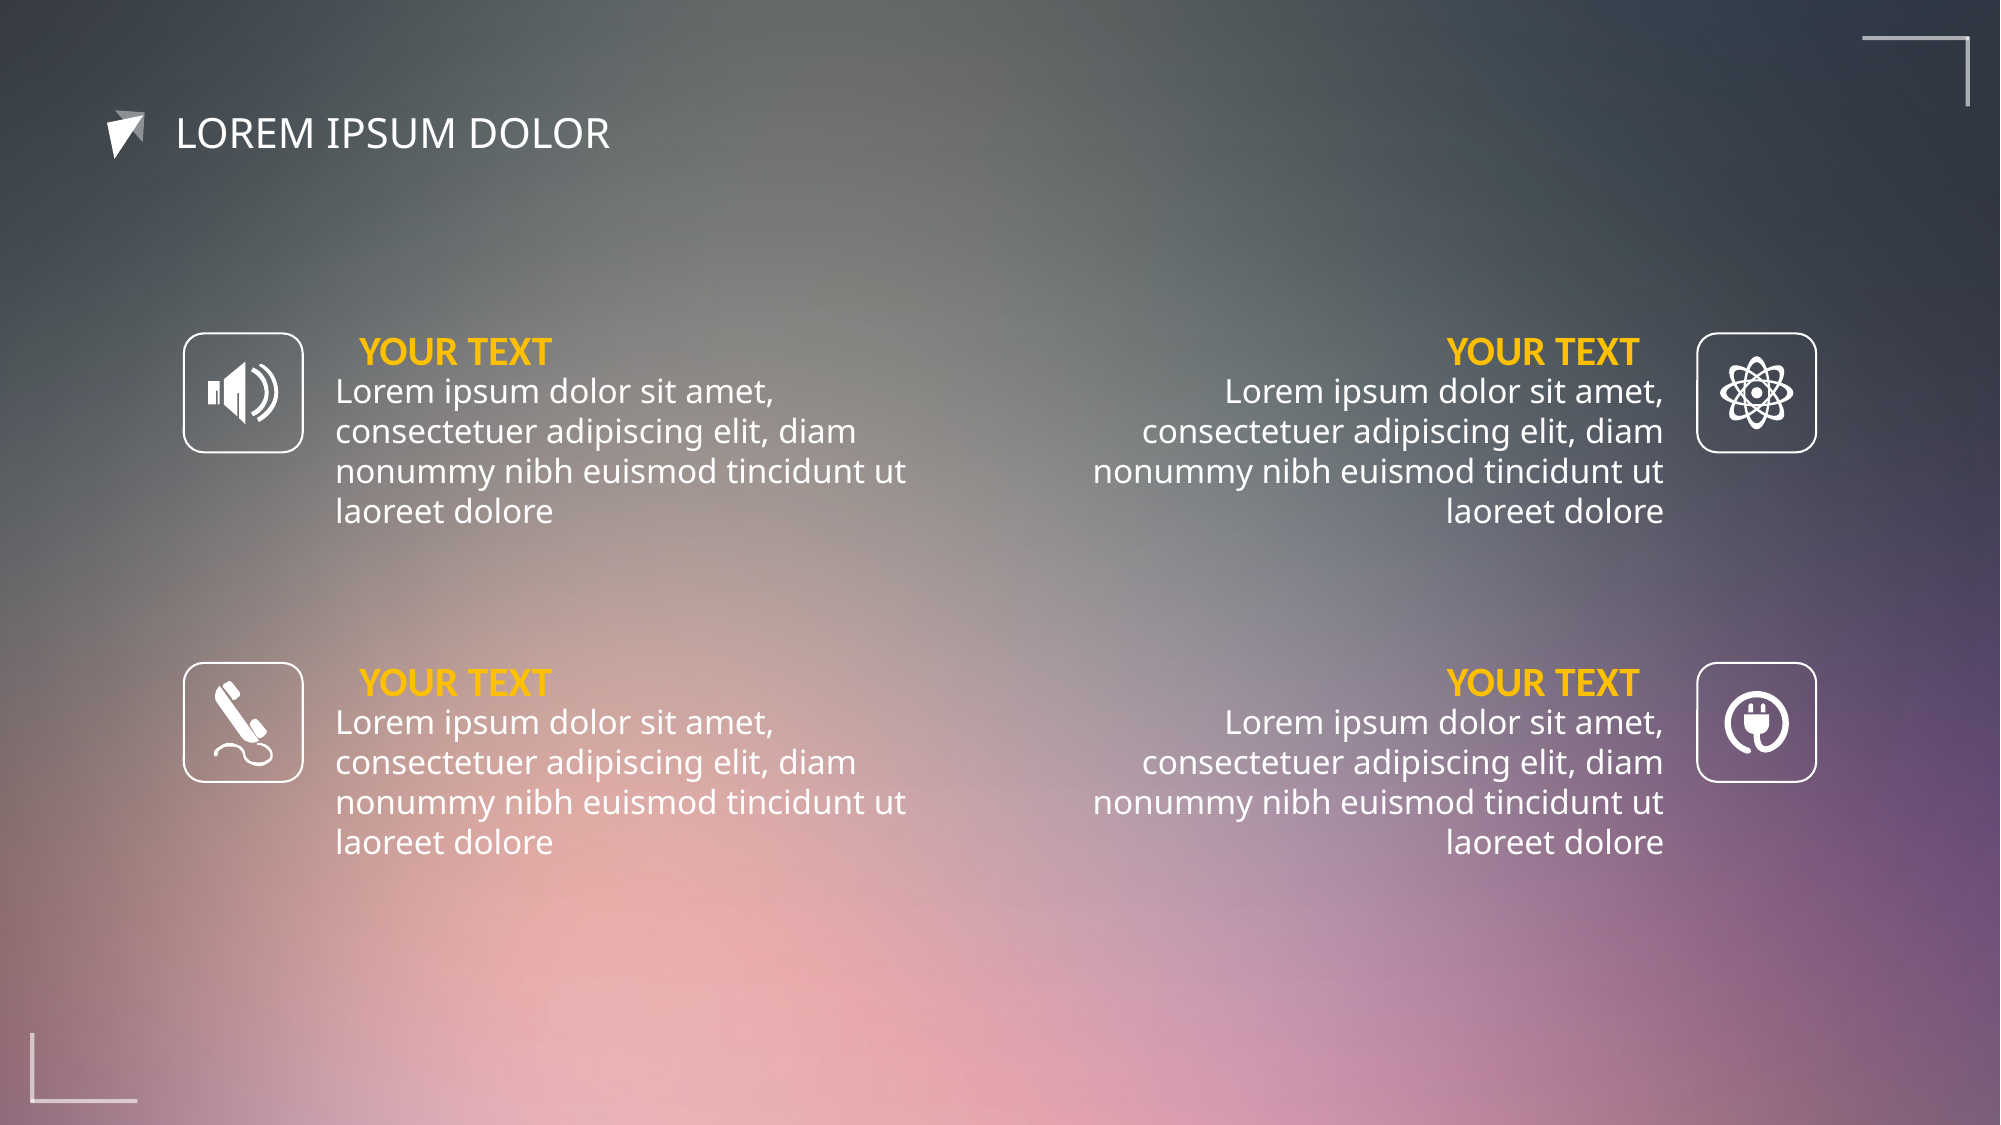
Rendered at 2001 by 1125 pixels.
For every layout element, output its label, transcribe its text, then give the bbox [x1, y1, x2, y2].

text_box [1720, 356, 1794, 430]
text_box Lorem ipsum dolor sit amet, consectetuer adipiscing elit, diam nonummy nibh euismod tincidunt ut laoreet dolore [320, 363, 965, 538]
text_box YOUR TEXT [1432, 316, 1656, 363]
text_box [1696, 332, 1818, 454]
text_box Lorem ipsum dolor sit amet, consectetuer adipiscing elit, diam nonummy nibh euismod tincidunt ut laoreet dolore [1034, 694, 1680, 869]
text_box [182, 332, 304, 454]
text_box Lorem ipsum dolor sit amet, consectetuer adipiscing elit, diam nonummy nibh euismod tincidunt ut laoreet dolore [1034, 363, 1680, 538]
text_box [110, 99, 647, 165]
picture [0, 0, 2000, 1125]
text_box YOUR TEXT [1432, 647, 1656, 694]
text_box YOUR TEXT [344, 647, 568, 694]
text_box [182, 661, 304, 783]
text_box YOUR TEXT [344, 316, 568, 363]
text_box Lorem ipsum dolor sit amet, consectetuer adipiscing elit, diam nonummy nibh euismod tincidunt ut laoreet dolore [320, 694, 965, 869]
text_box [213, 679, 273, 767]
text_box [1724, 691, 1789, 754]
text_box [208, 361, 279, 425]
text_box [1696, 661, 1818, 783]
